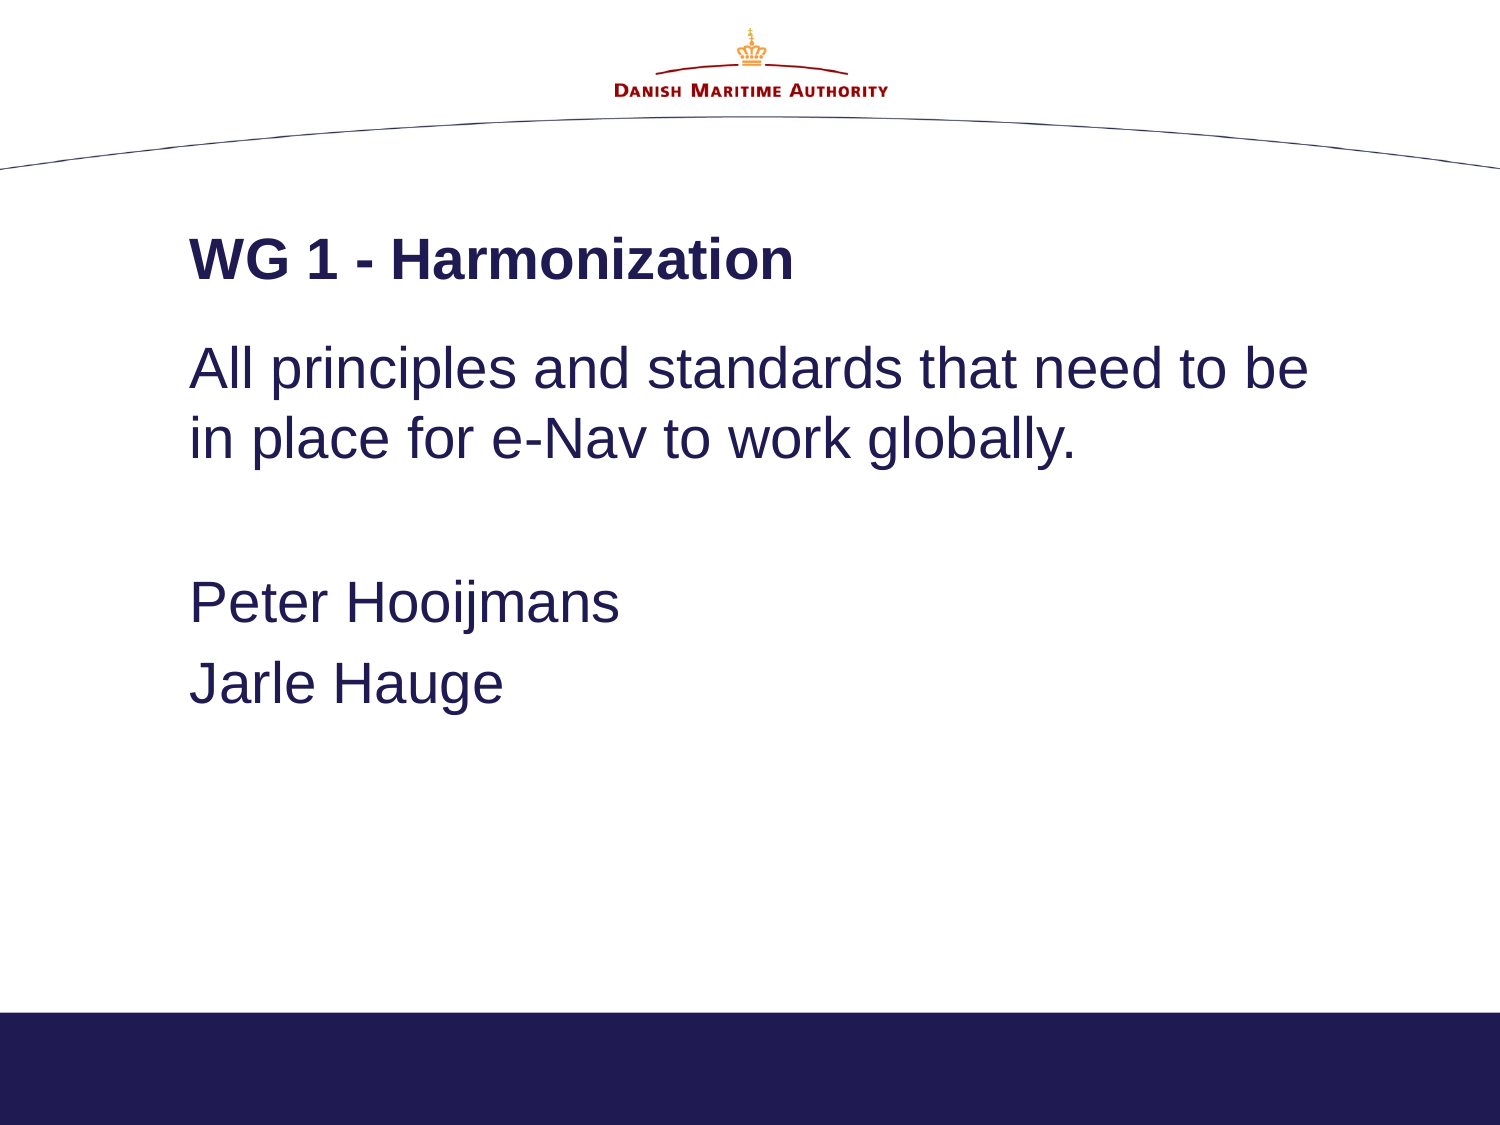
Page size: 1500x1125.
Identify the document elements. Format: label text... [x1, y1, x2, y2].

title WG 1 - Harmonization [174, 224, 1388, 288]
list All principles and standards that need to be in place for e-Nav to work globally. Peter Hooijmans Jarle Hauge [174, 322, 1388, 988]
picture [0, 28, 1500, 184]
